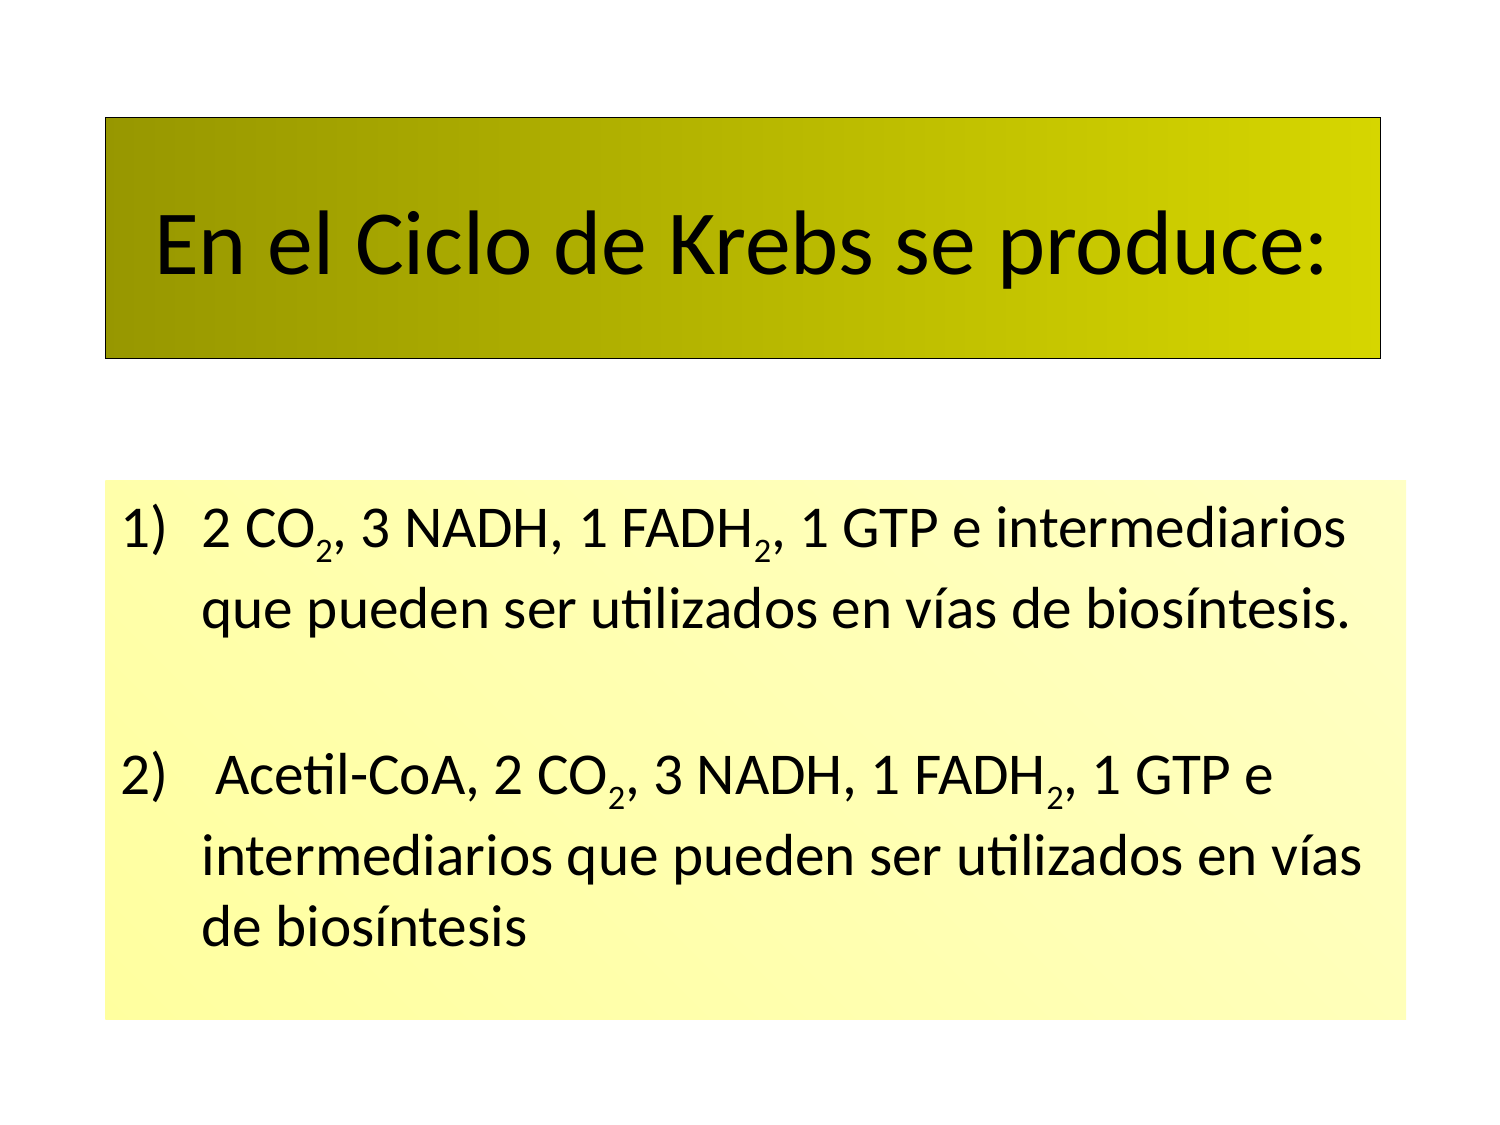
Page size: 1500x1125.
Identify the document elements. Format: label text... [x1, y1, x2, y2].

subtitle 2 CO2, 3 NADH, 1 FADH2, 1 GTP e intermediarios que pueden ser utilizados en vías de biosíntesis. Acetil-CoA, 2 CO2, 3 NADH, 1 FADH2, 1 GTP e intermediarios que pueden ser utilizados en vías de biosíntesis [105, 480, 1407, 1020]
title En el Ciclo de Krebs se produce: [105, 117, 1381, 359]
